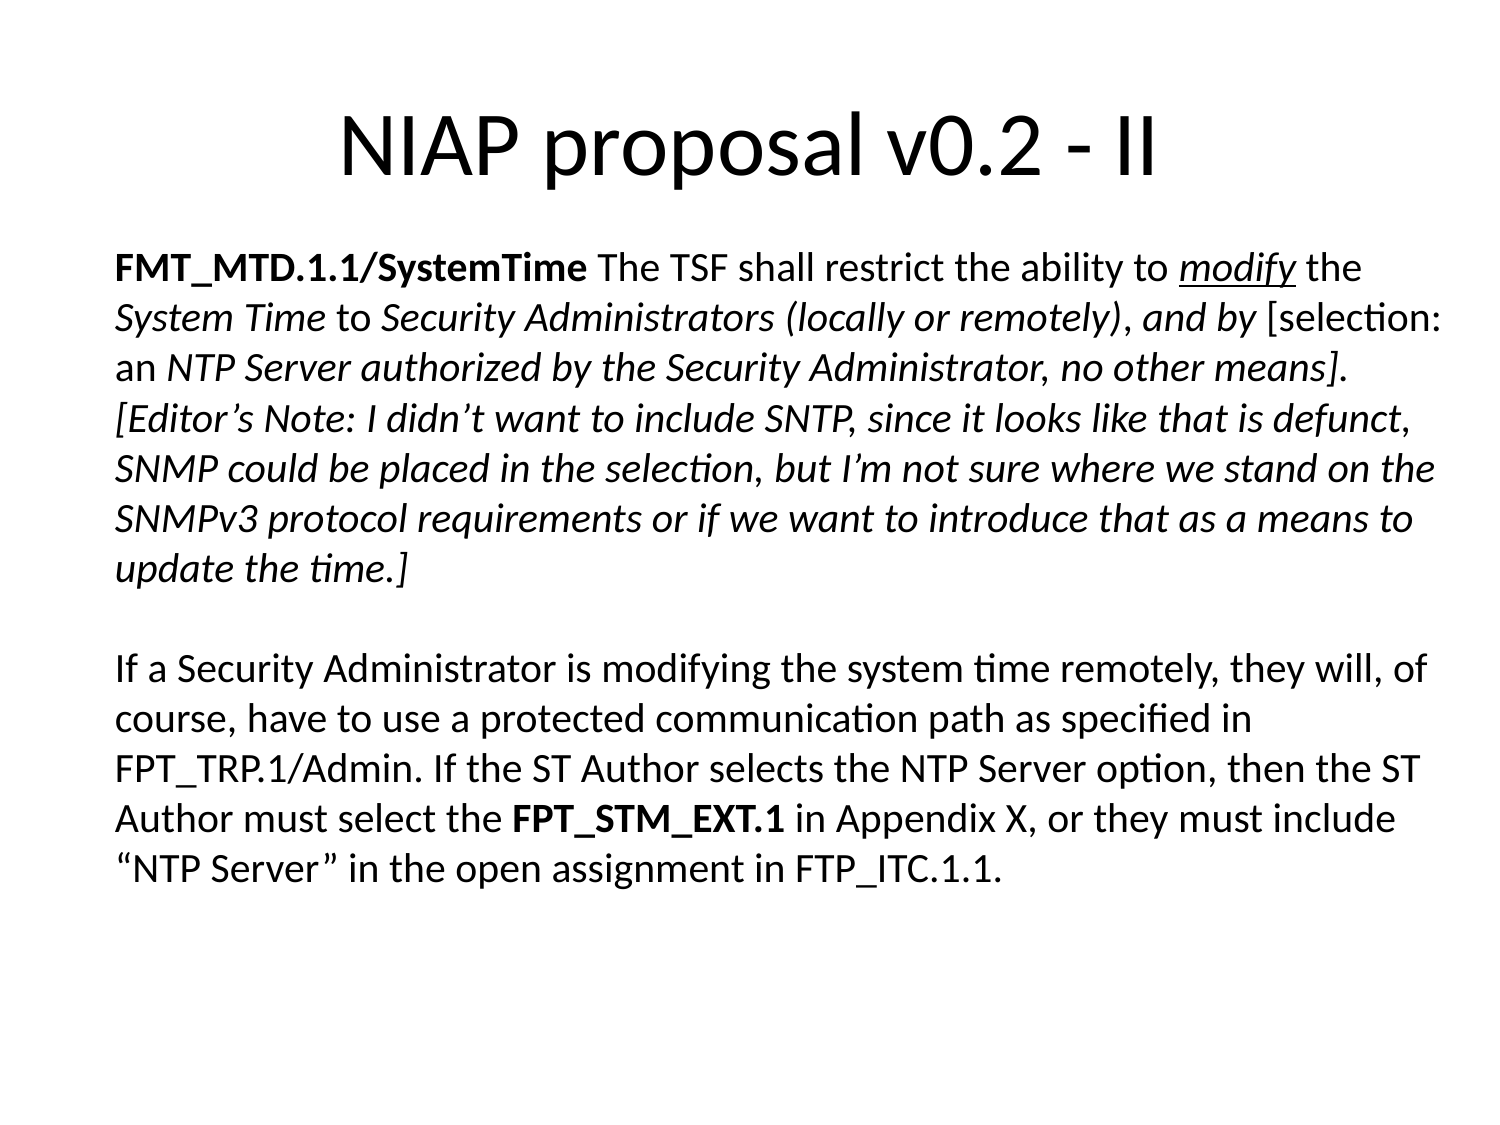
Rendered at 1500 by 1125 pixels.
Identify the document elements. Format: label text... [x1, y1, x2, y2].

title NIAP proposal v0.2 - II [75, 45, 1425, 233]
text_box FMT_MTD.1.1/SystemTime The TSF shall restrict the ability to modify the System Time to Security Administrators (locally or remotely), and by [selection: an NTP Server authorized by the Security Administrator, no other means]. [Editor’s Note: I didn’t want to include SNTP, since it looks like that is defunct, SNMP could be placed in the selection, but I’m not sure where we stand on the SNMPv3 protocol requirements or if we want to introduce that as a means to update the time.] If a Security Administrator is modifying the system time remotely, they will, of course, have to use a protected communication path as specified in FPT_TRP.1/Admin. If the ST Author selects the NTP Server option, then the ST Author must select the FPT_STM_EXT.1 in Appendix X, or they must include “NTP Server” in the open assignment in FTP_ITC.1.1. [99, 232, 1472, 1096]
